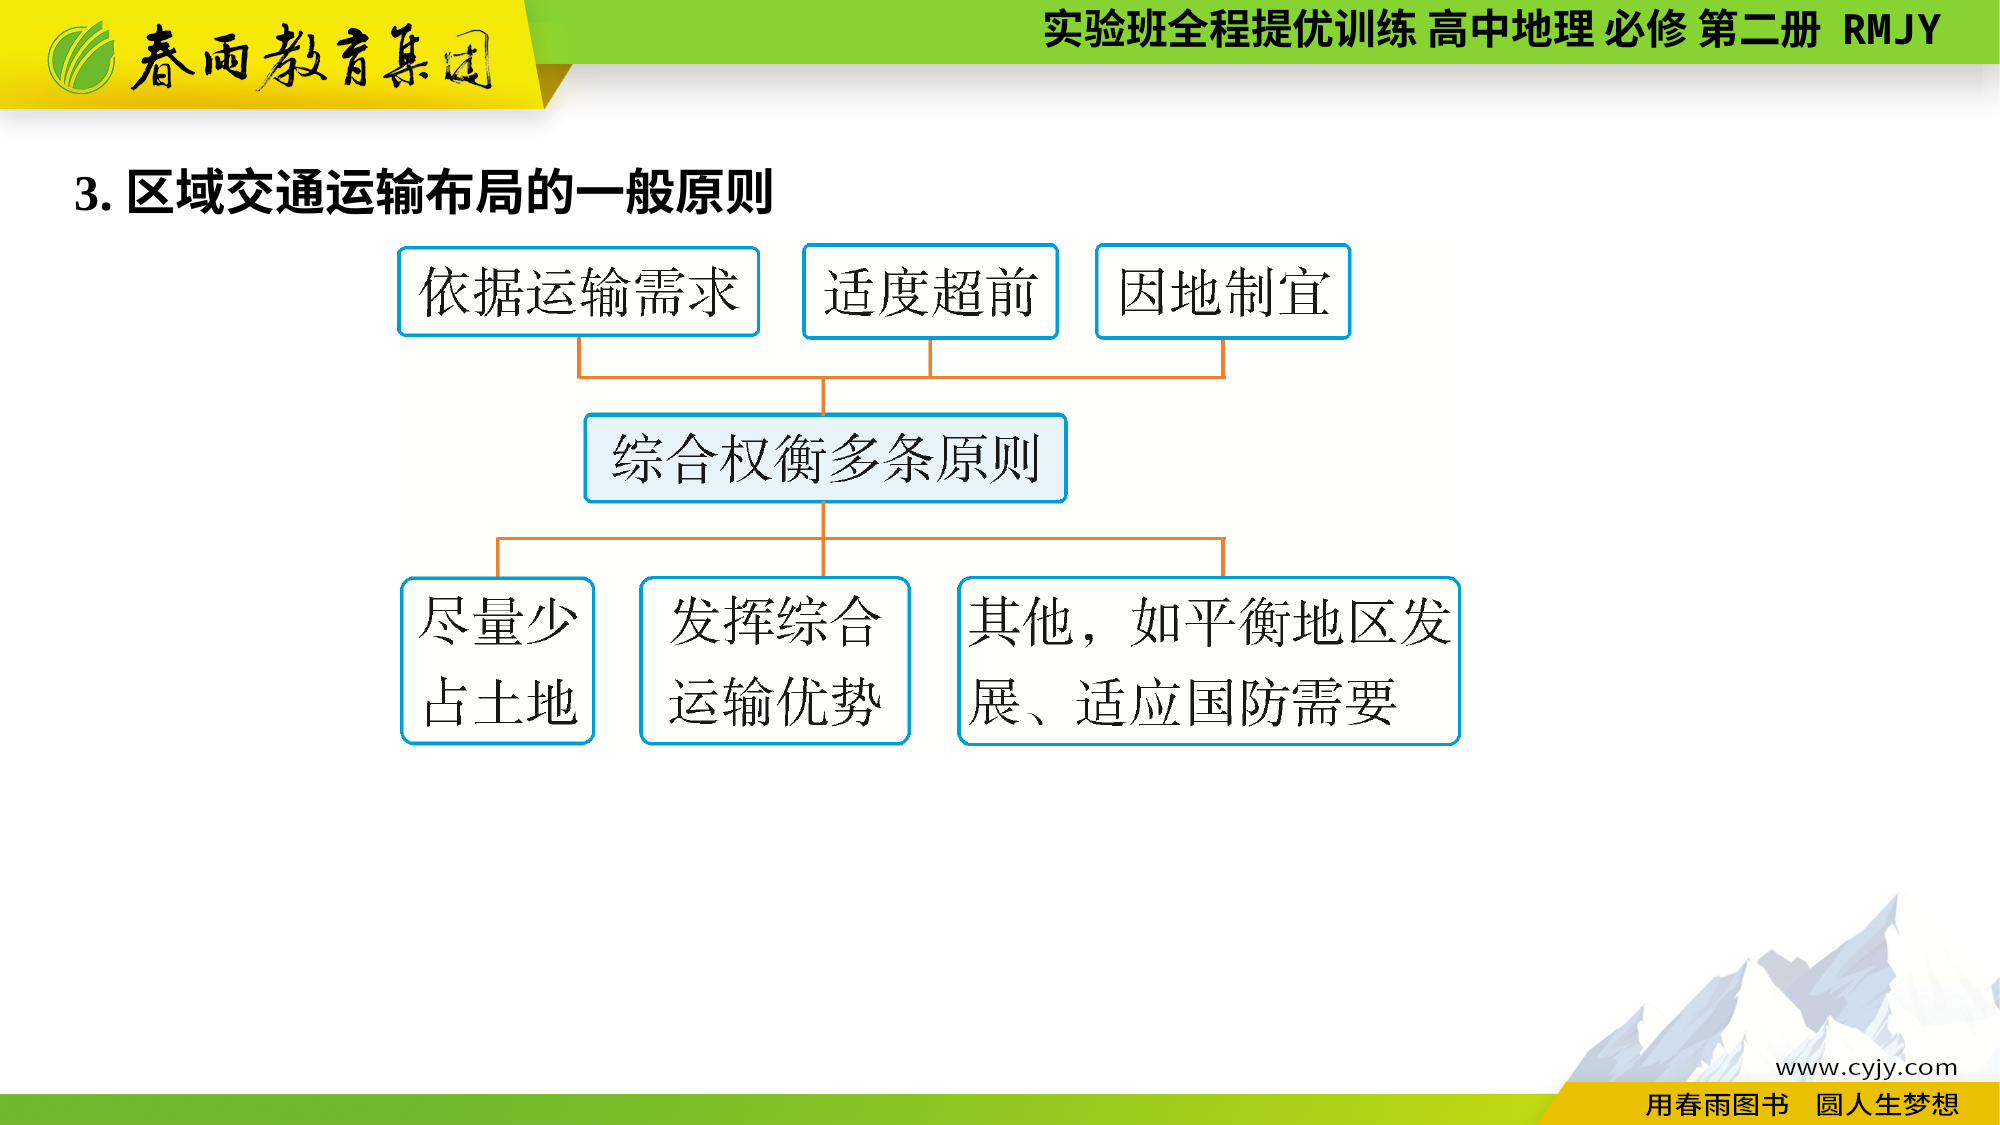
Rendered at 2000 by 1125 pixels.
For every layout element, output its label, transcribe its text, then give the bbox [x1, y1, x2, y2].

picture [0, 0, 2000, 1125]
list 3.区域交通运输布局的一般原则 [59, 122, 1944, 217]
